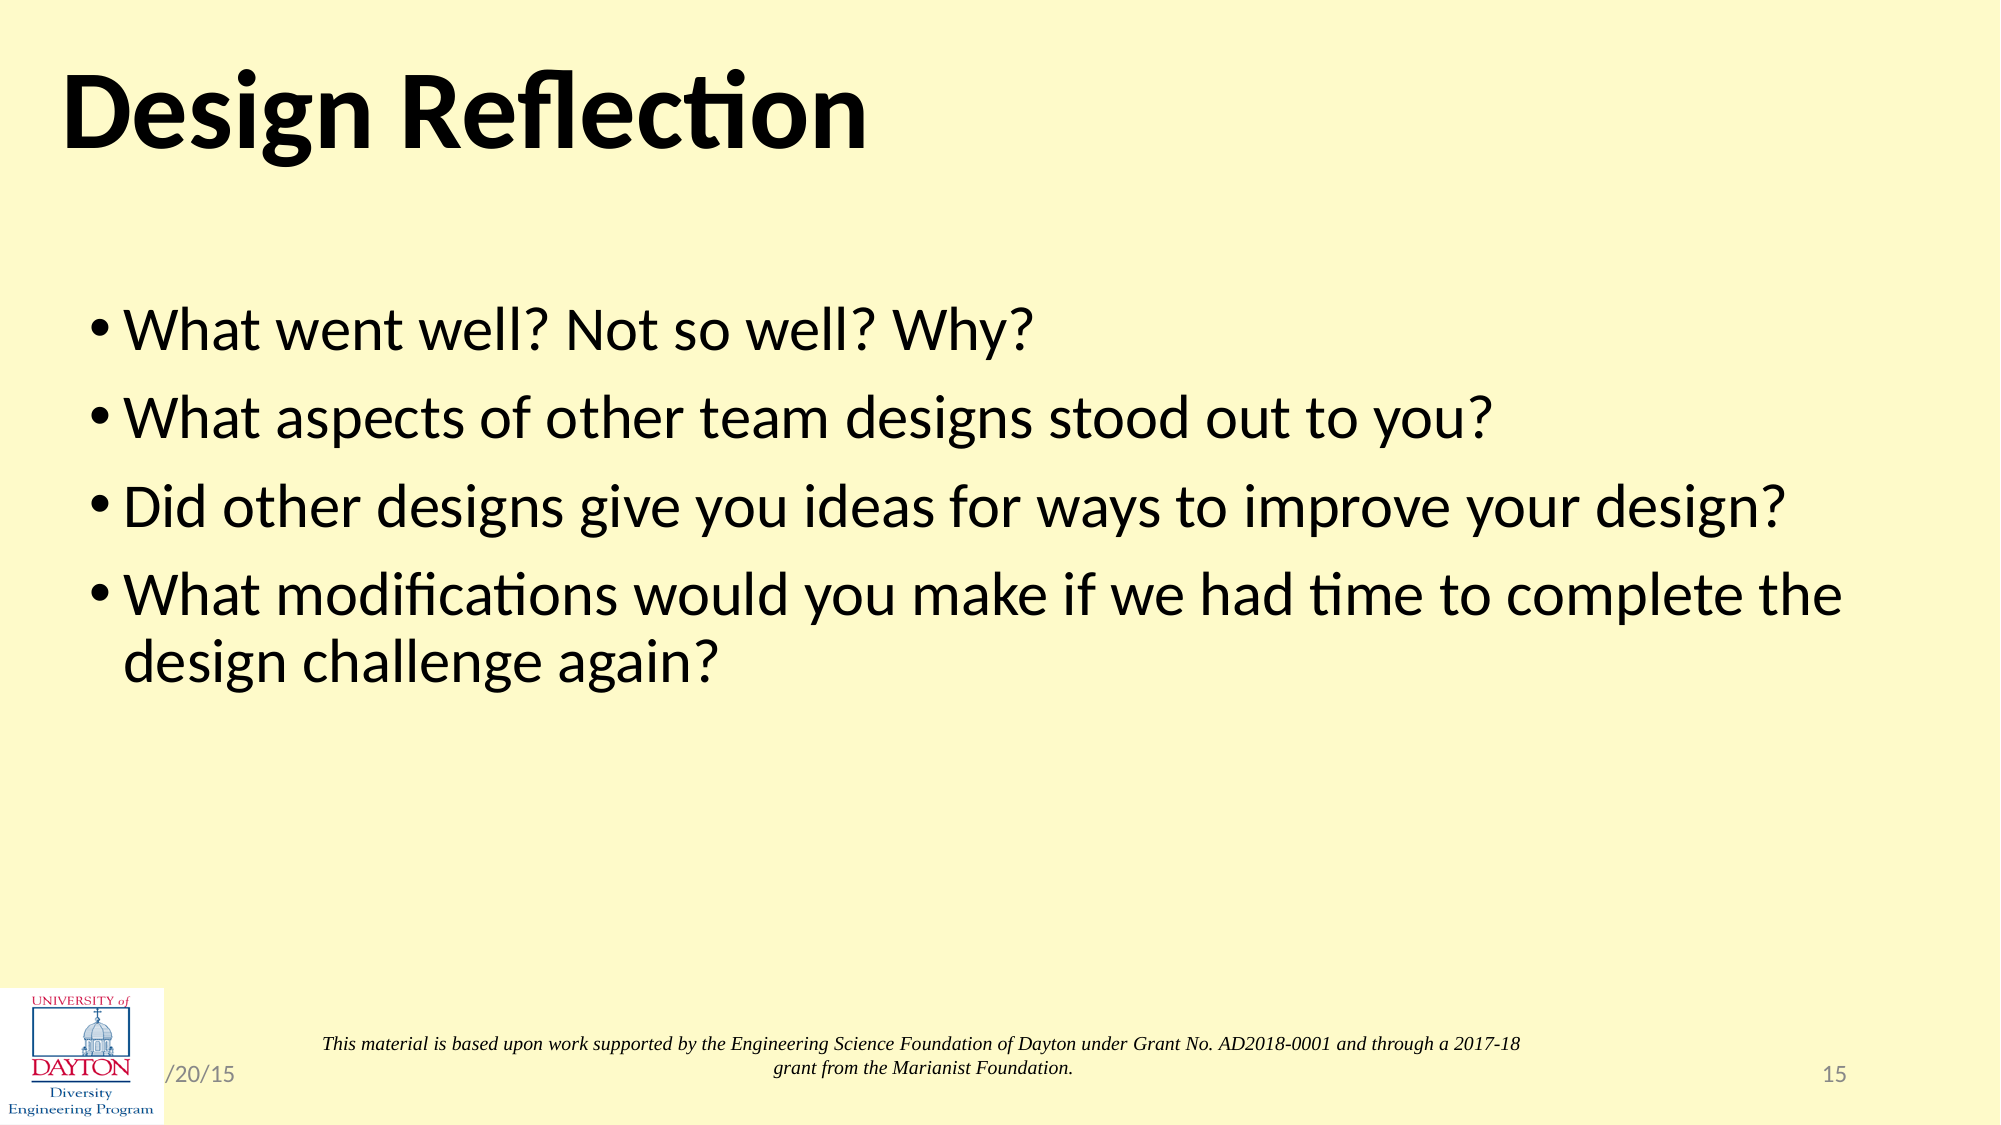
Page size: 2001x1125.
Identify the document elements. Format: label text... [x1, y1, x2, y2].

list What went well? Not so well? Why? What aspects of other team designs stood out to you? Did other designs give you ideas for ways to improve your design? What modifications would you make if we had time to complete the design challenge again? [70, 289, 1955, 1030]
title Design Reflection [46, 31, 1772, 193]
picture [0, 988, 165, 1125]
